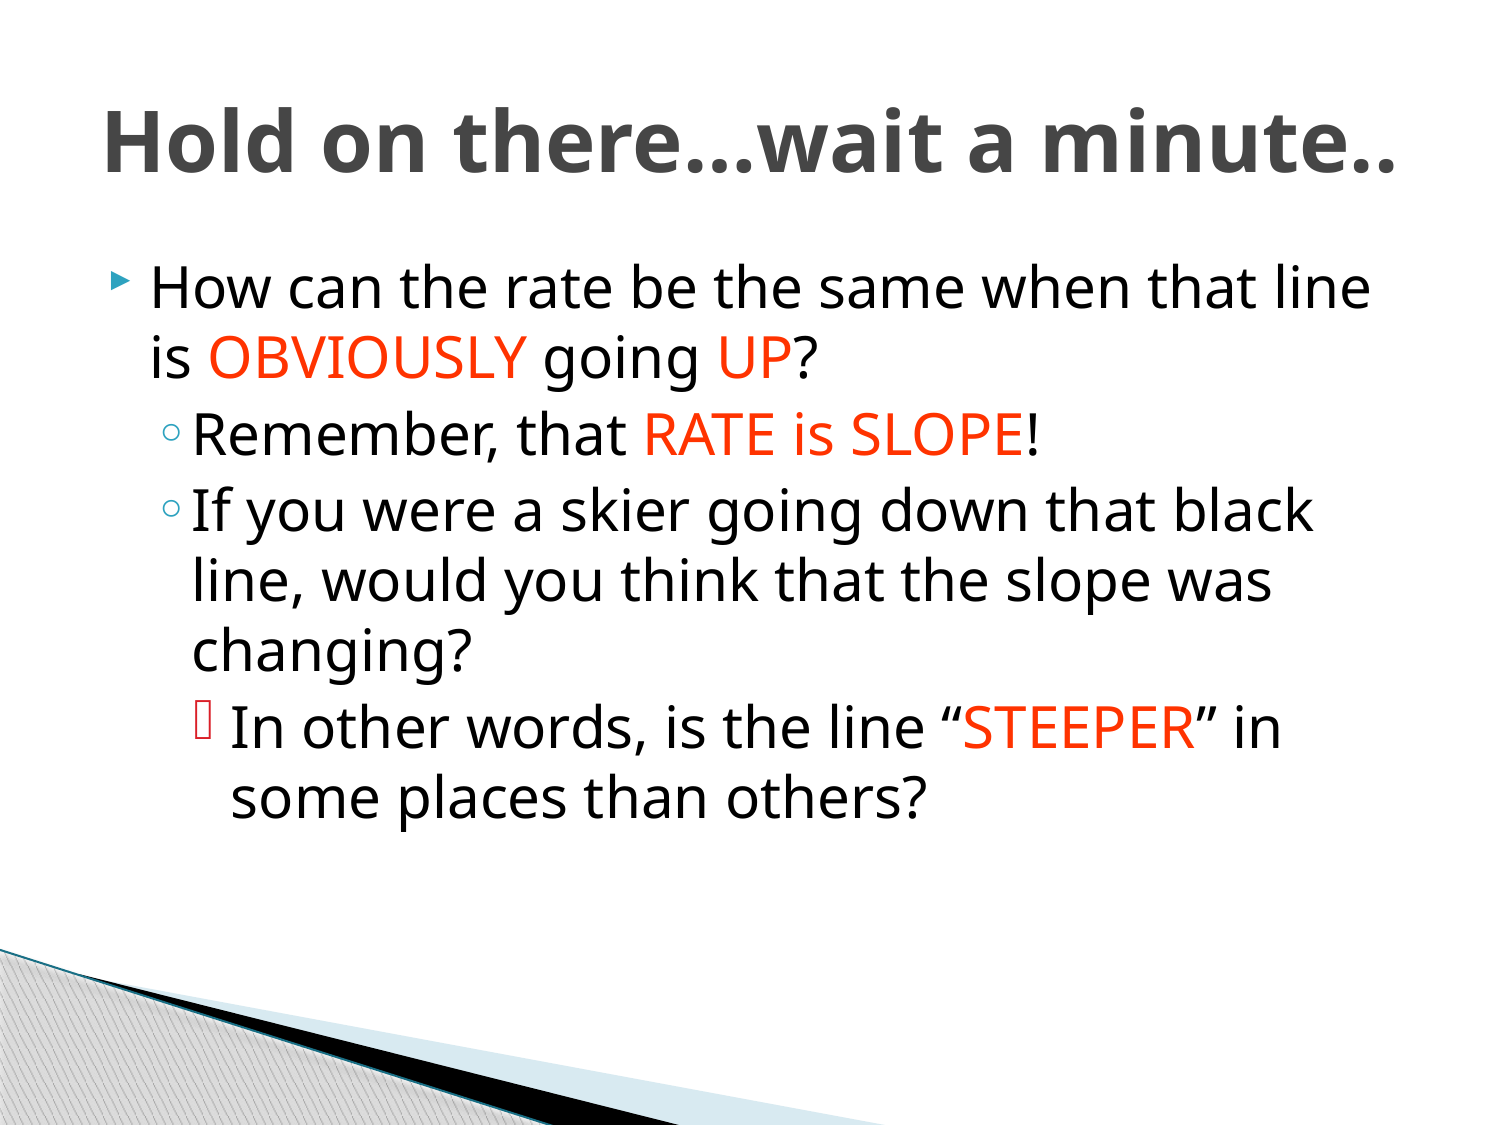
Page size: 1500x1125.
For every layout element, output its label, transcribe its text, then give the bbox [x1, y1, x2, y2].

title Hold on there…wait a minute.. [75, 45, 1425, 233]
list How can the rate be the same when that line is OBVIOUSLY going UP? Remember, that RATE is SLOPE! If you were a skier going down that black line, would you think that the slope was changing? In other words, is the line “STEEPER” in some places than others? [75, 243, 1425, 986]
